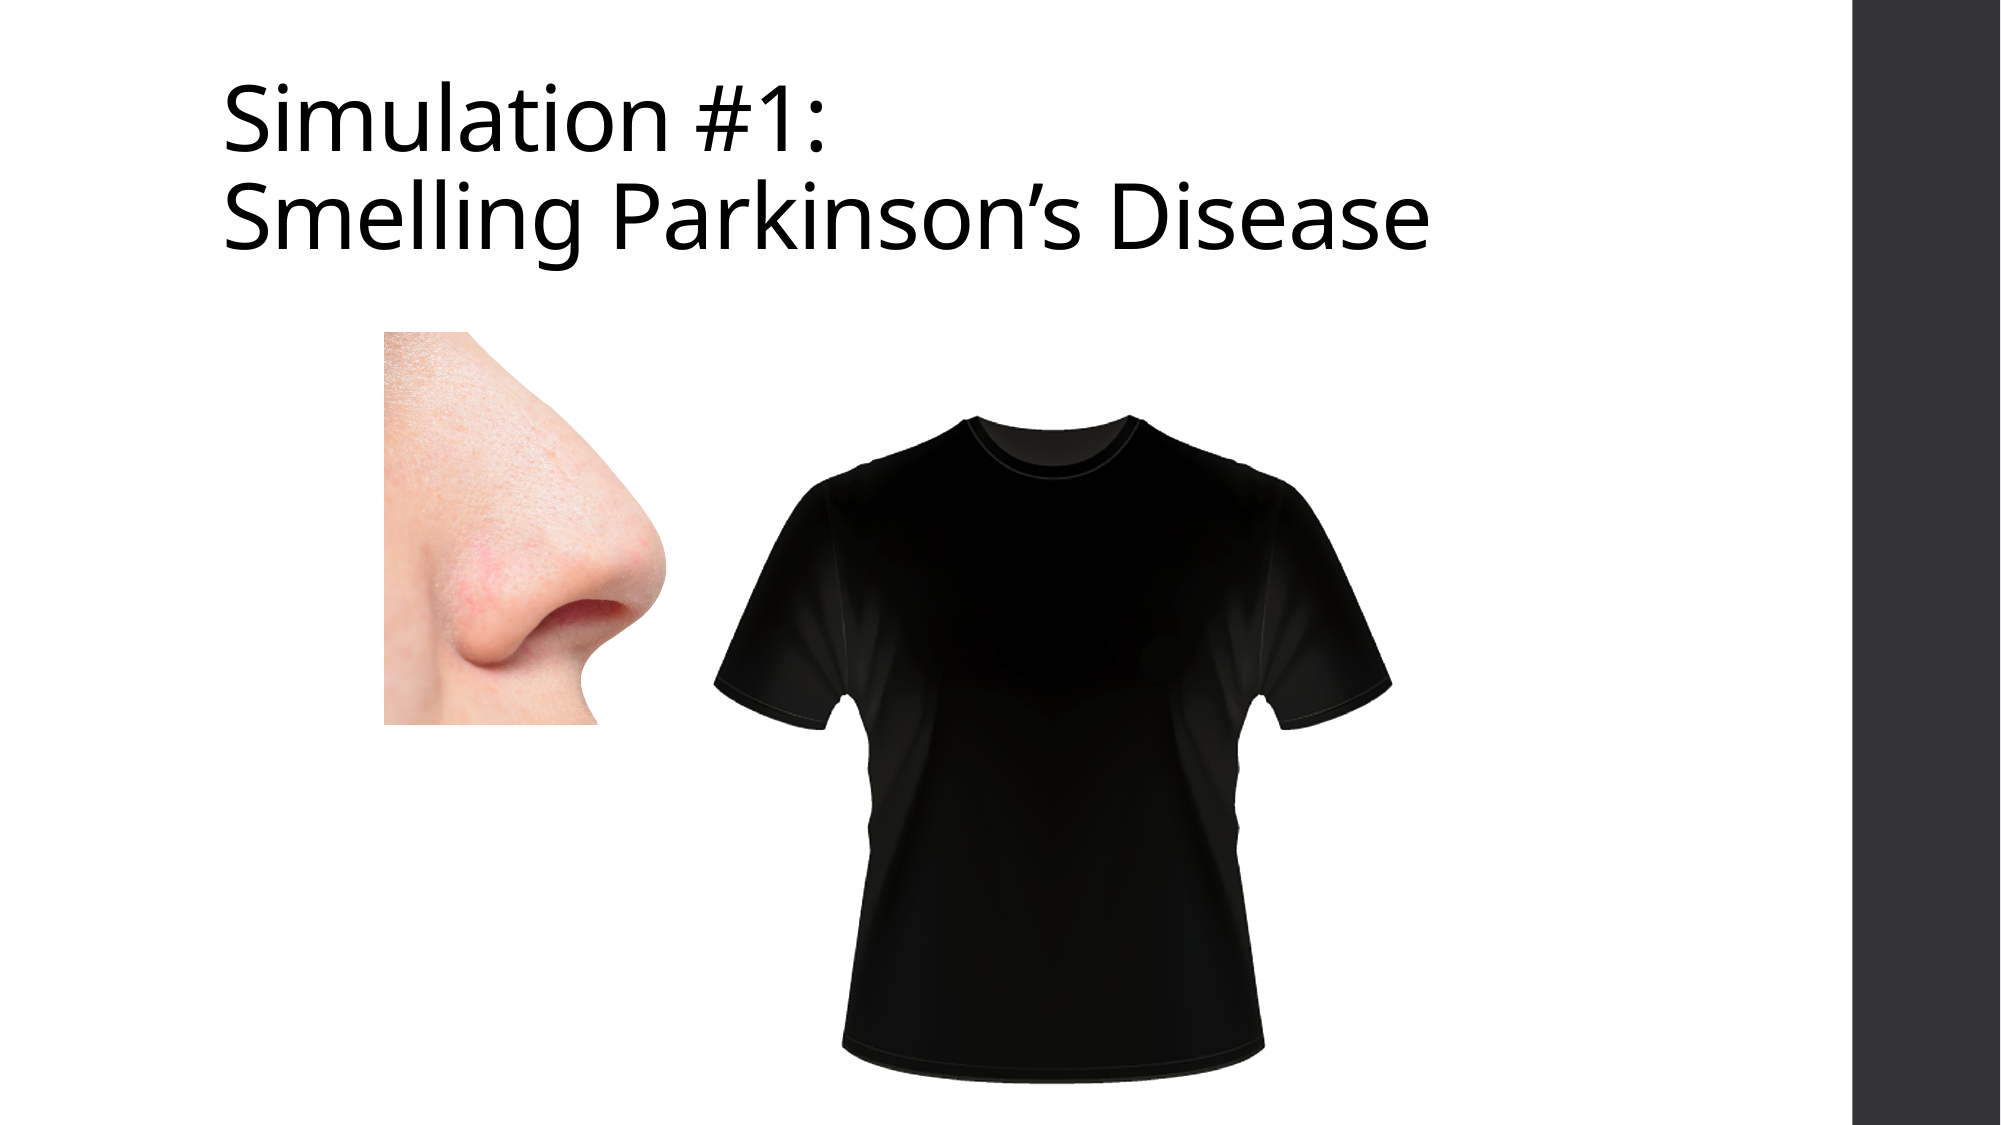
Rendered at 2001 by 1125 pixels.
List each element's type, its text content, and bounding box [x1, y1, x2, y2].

title Simulation #1: Smelling Parkinson’s Disease [206, 60, 1797, 278]
picture [709, 400, 1396, 1103]
picture [383, 331, 695, 726]
